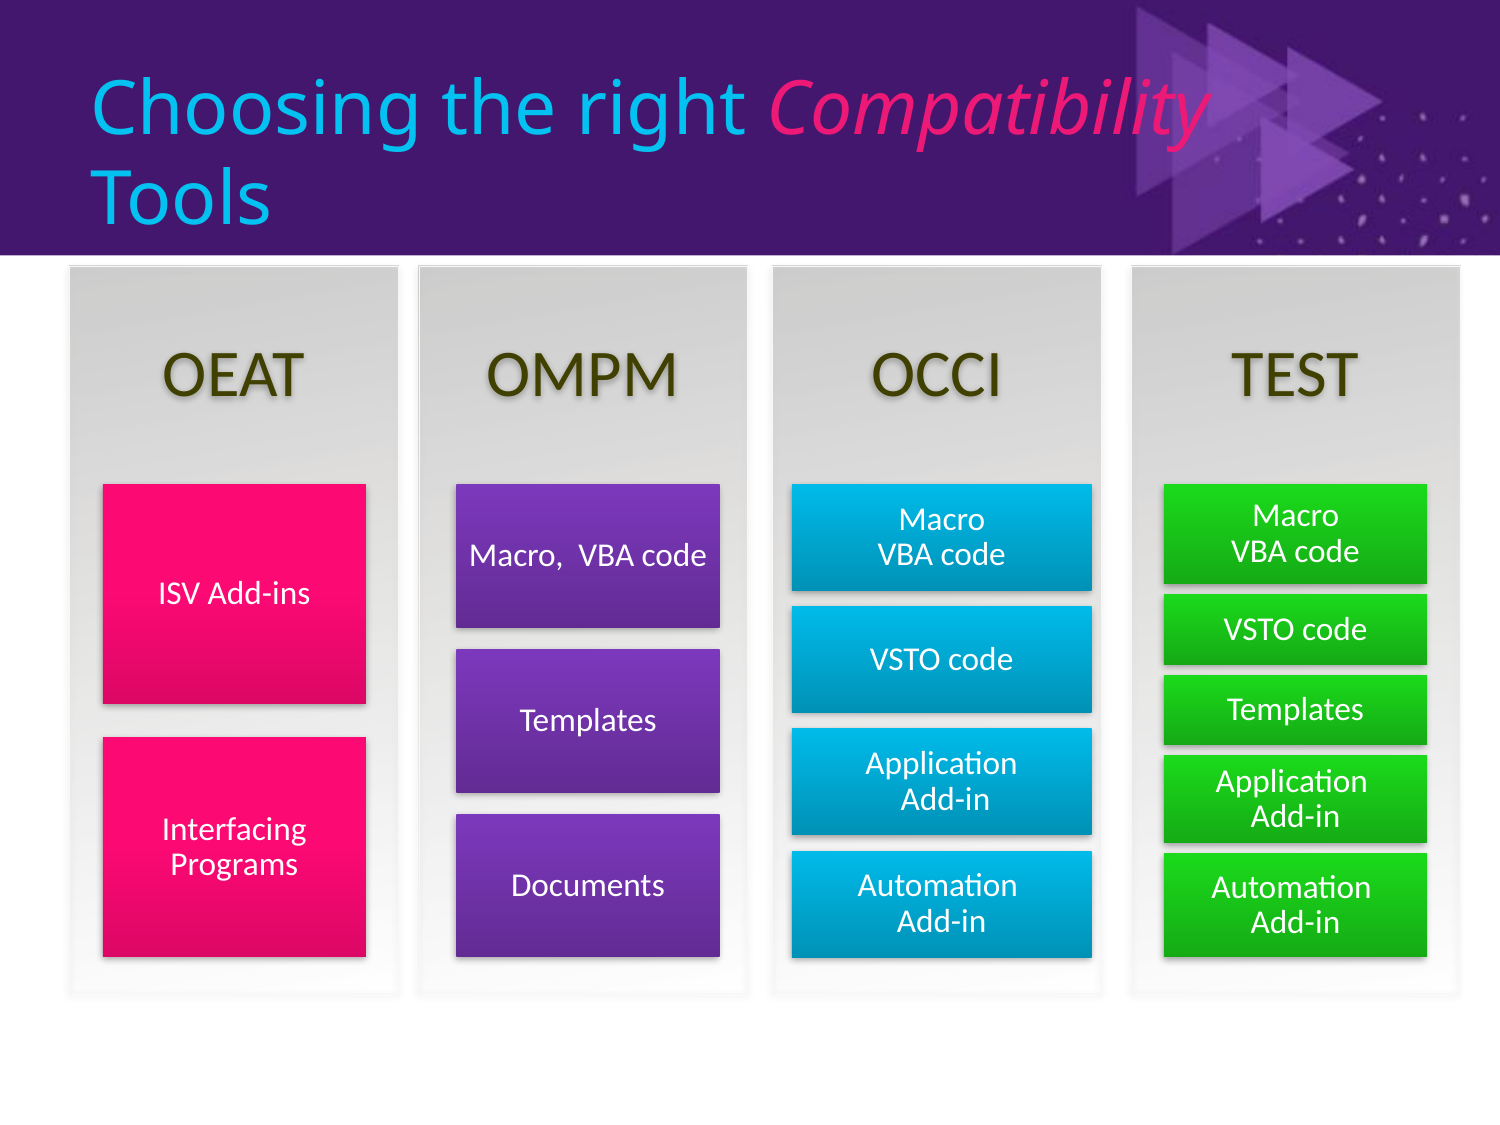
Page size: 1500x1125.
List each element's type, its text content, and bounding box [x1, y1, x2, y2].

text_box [69, 265, 1461, 994]
picture [0, 0, 1500, 255]
title Choosing the right Compatibility Tools [75, 56, 1425, 244]
